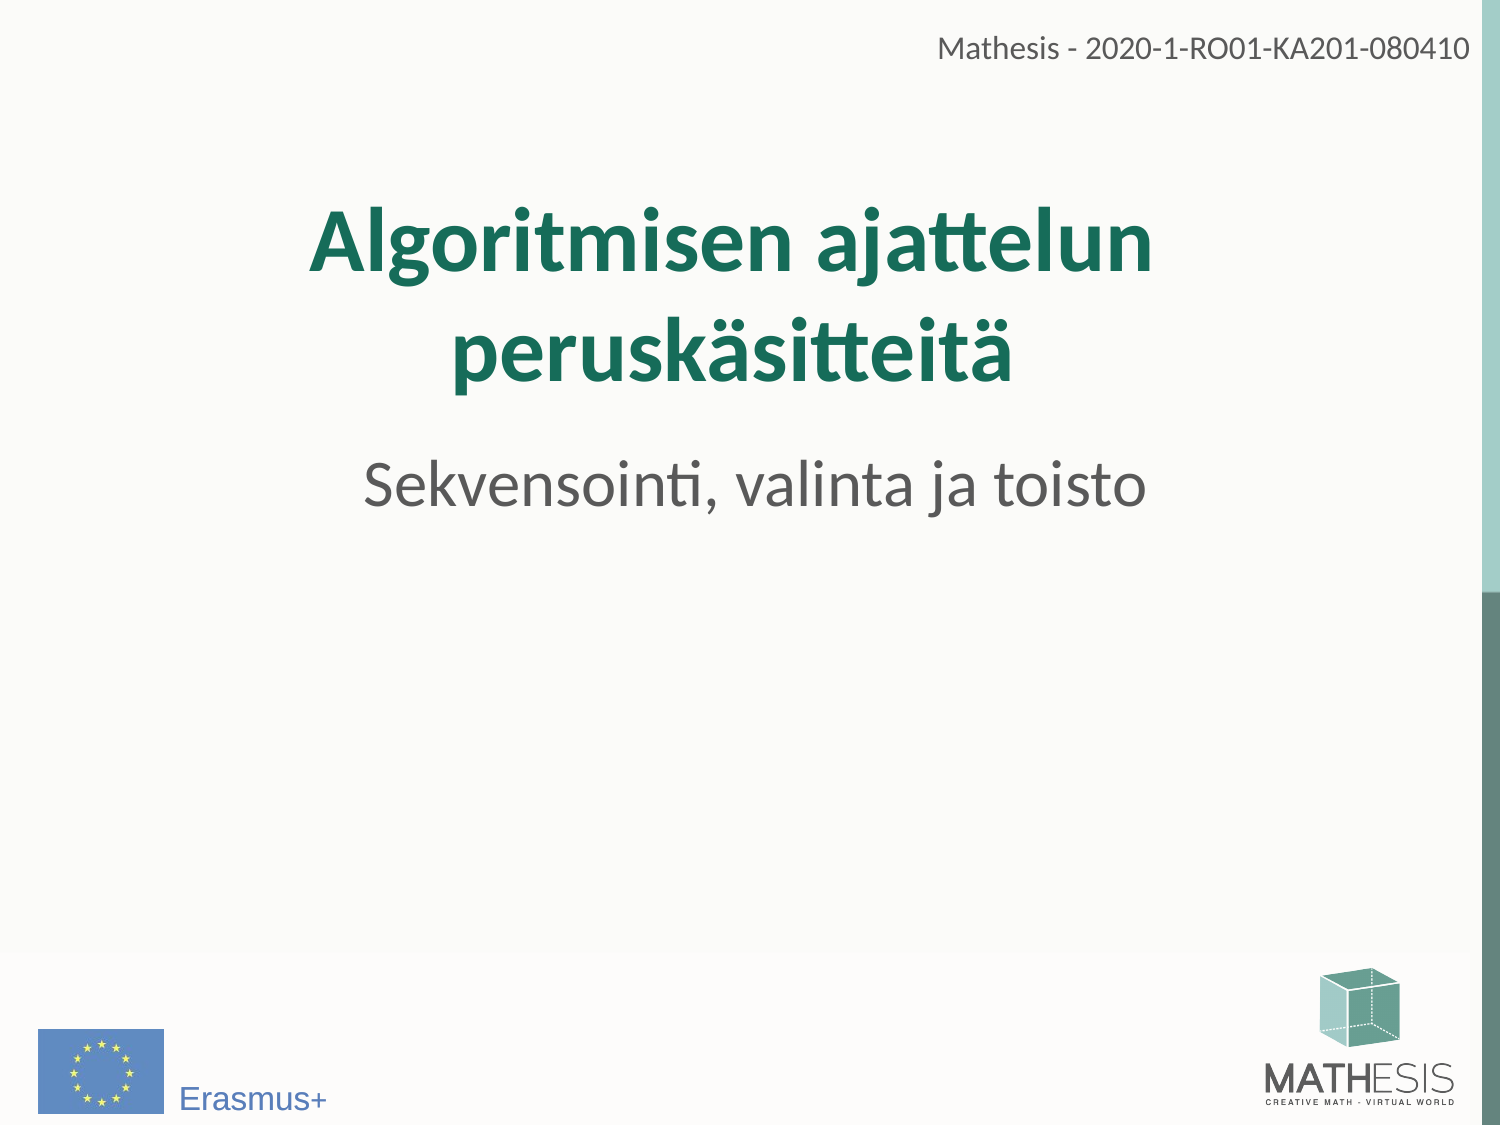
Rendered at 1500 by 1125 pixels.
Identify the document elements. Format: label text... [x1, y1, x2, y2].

subtitle Sekvensointi, valinta ja toisto [53, 432, 1459, 721]
title Algoritmisen ajattelun peruskäsitteitä [53, 172, 1412, 414]
